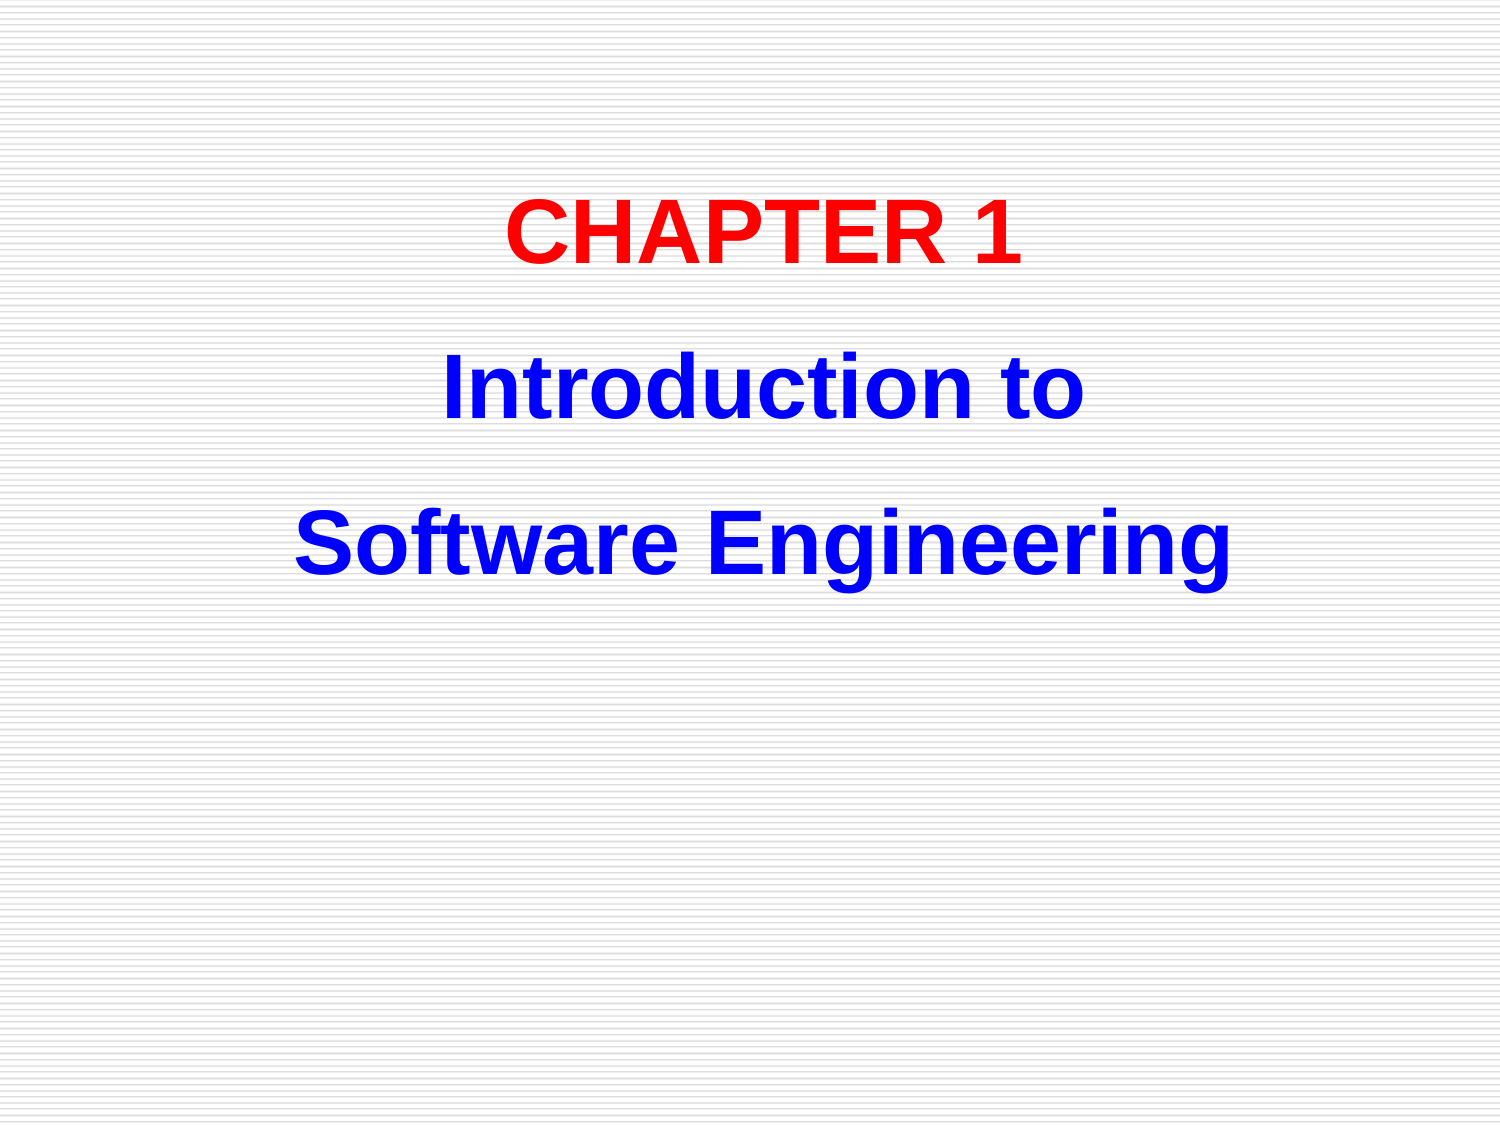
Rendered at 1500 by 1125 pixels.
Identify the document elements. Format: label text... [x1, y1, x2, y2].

text_box CHAPTER 1 Introduction to Software Engineering [29, 38, 1500, 601]
picture [0, 0, 1500, 1125]
